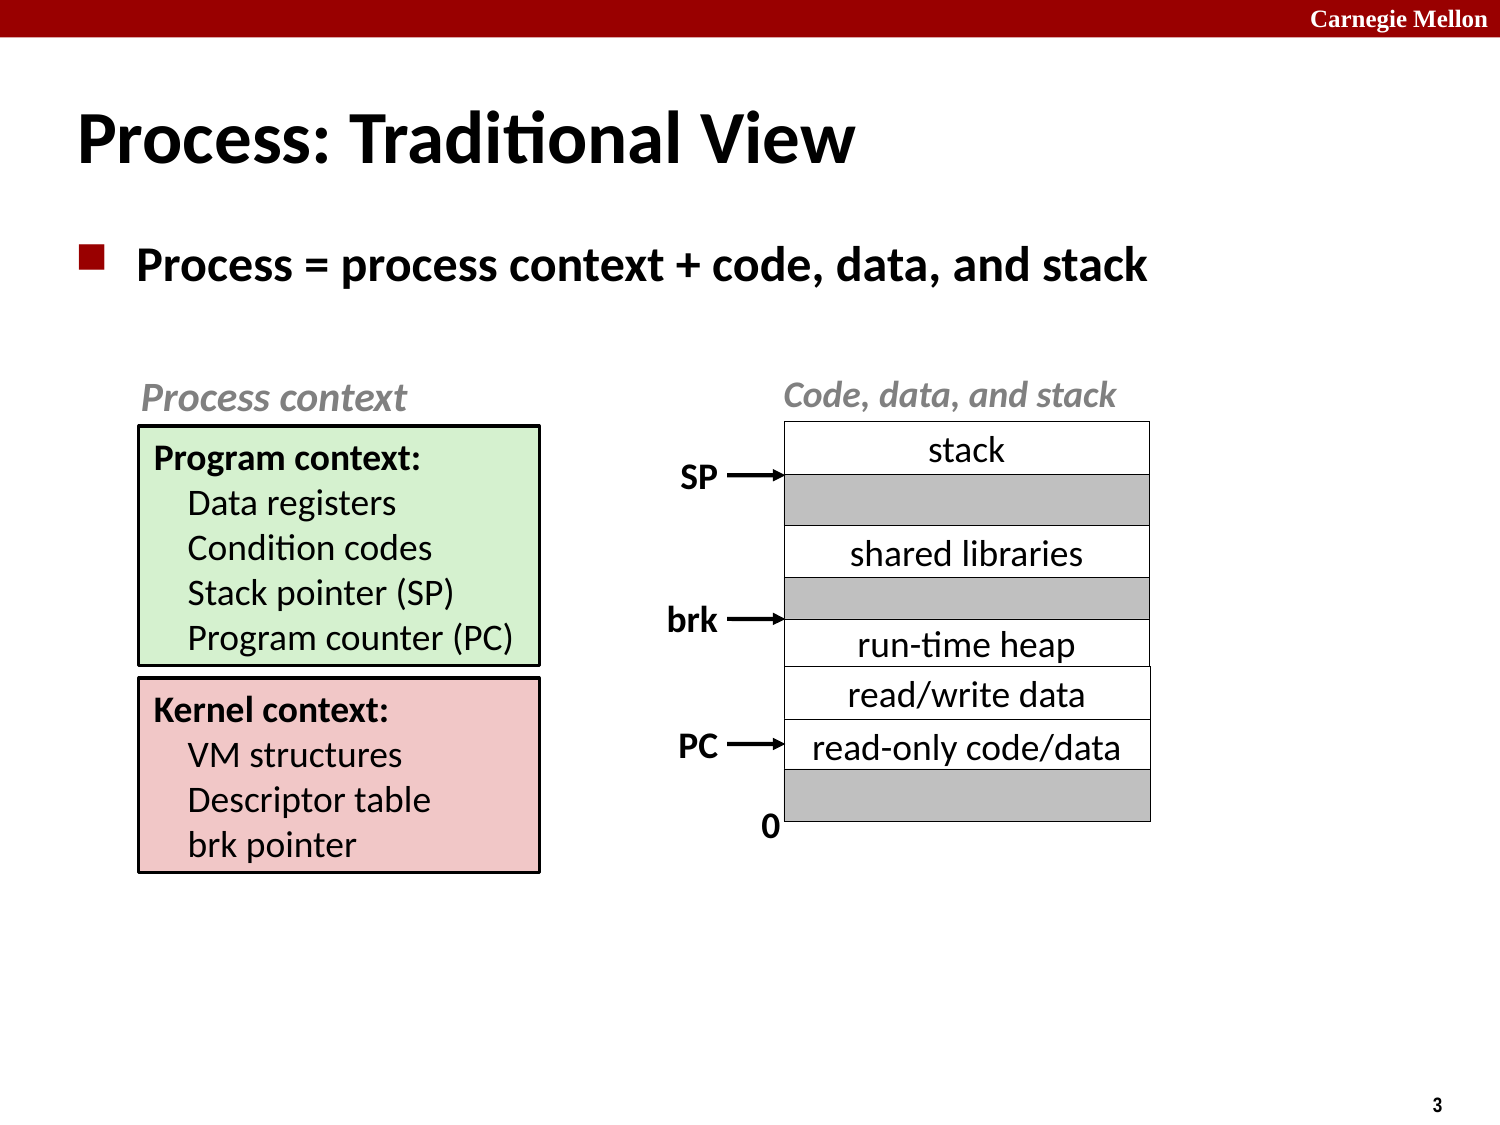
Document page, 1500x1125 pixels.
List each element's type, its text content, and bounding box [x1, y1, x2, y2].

text_box Process context [125, 362, 423, 428]
text_box brk [651, 587, 733, 648]
text_box Kernel context: VM structures Descriptor table brk pointer [138, 678, 540, 873]
text_box [783, 577, 1150, 618]
list Process = process context + code, data, and stack [64, 223, 1361, 313]
text_box [727, 469, 786, 482]
text_box run-time heap [783, 618, 1150, 666]
text_box Program context: Data registers Condition codes Stack pointer (SP) Program counter (PC) [138, 425, 540, 666]
text_box [727, 737, 786, 751]
text_box 0 [746, 793, 796, 854]
text_box [783, 474, 1150, 526]
text_box stack [783, 421, 1150, 474]
text_box shared libraries [783, 526, 1150, 577]
text_box read/write data [783, 666, 1150, 718]
text_box read-only code/data [783, 718, 1150, 768]
text_box PC [663, 713, 733, 774]
text_box [727, 612, 786, 626]
text_box SP [665, 444, 733, 505]
text_box [783, 768, 1150, 822]
title Process: Traditional View [61, 71, 1308, 197]
text_box Code, data, and stack [768, 362, 1132, 423]
